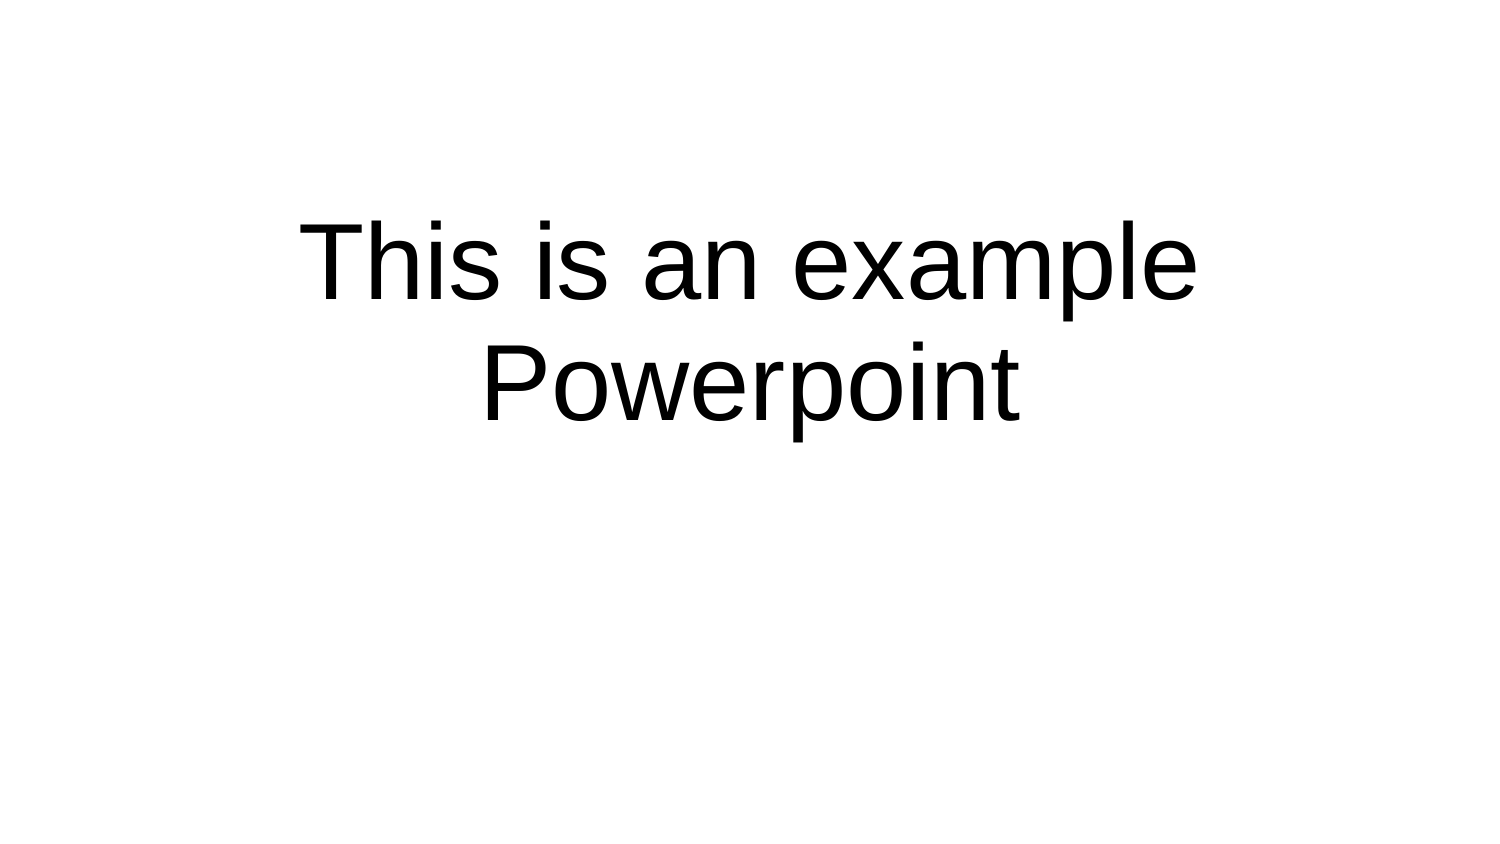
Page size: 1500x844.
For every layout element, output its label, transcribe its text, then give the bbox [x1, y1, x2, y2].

title This is an example Powerpoint [51, 122, 1449, 459]
